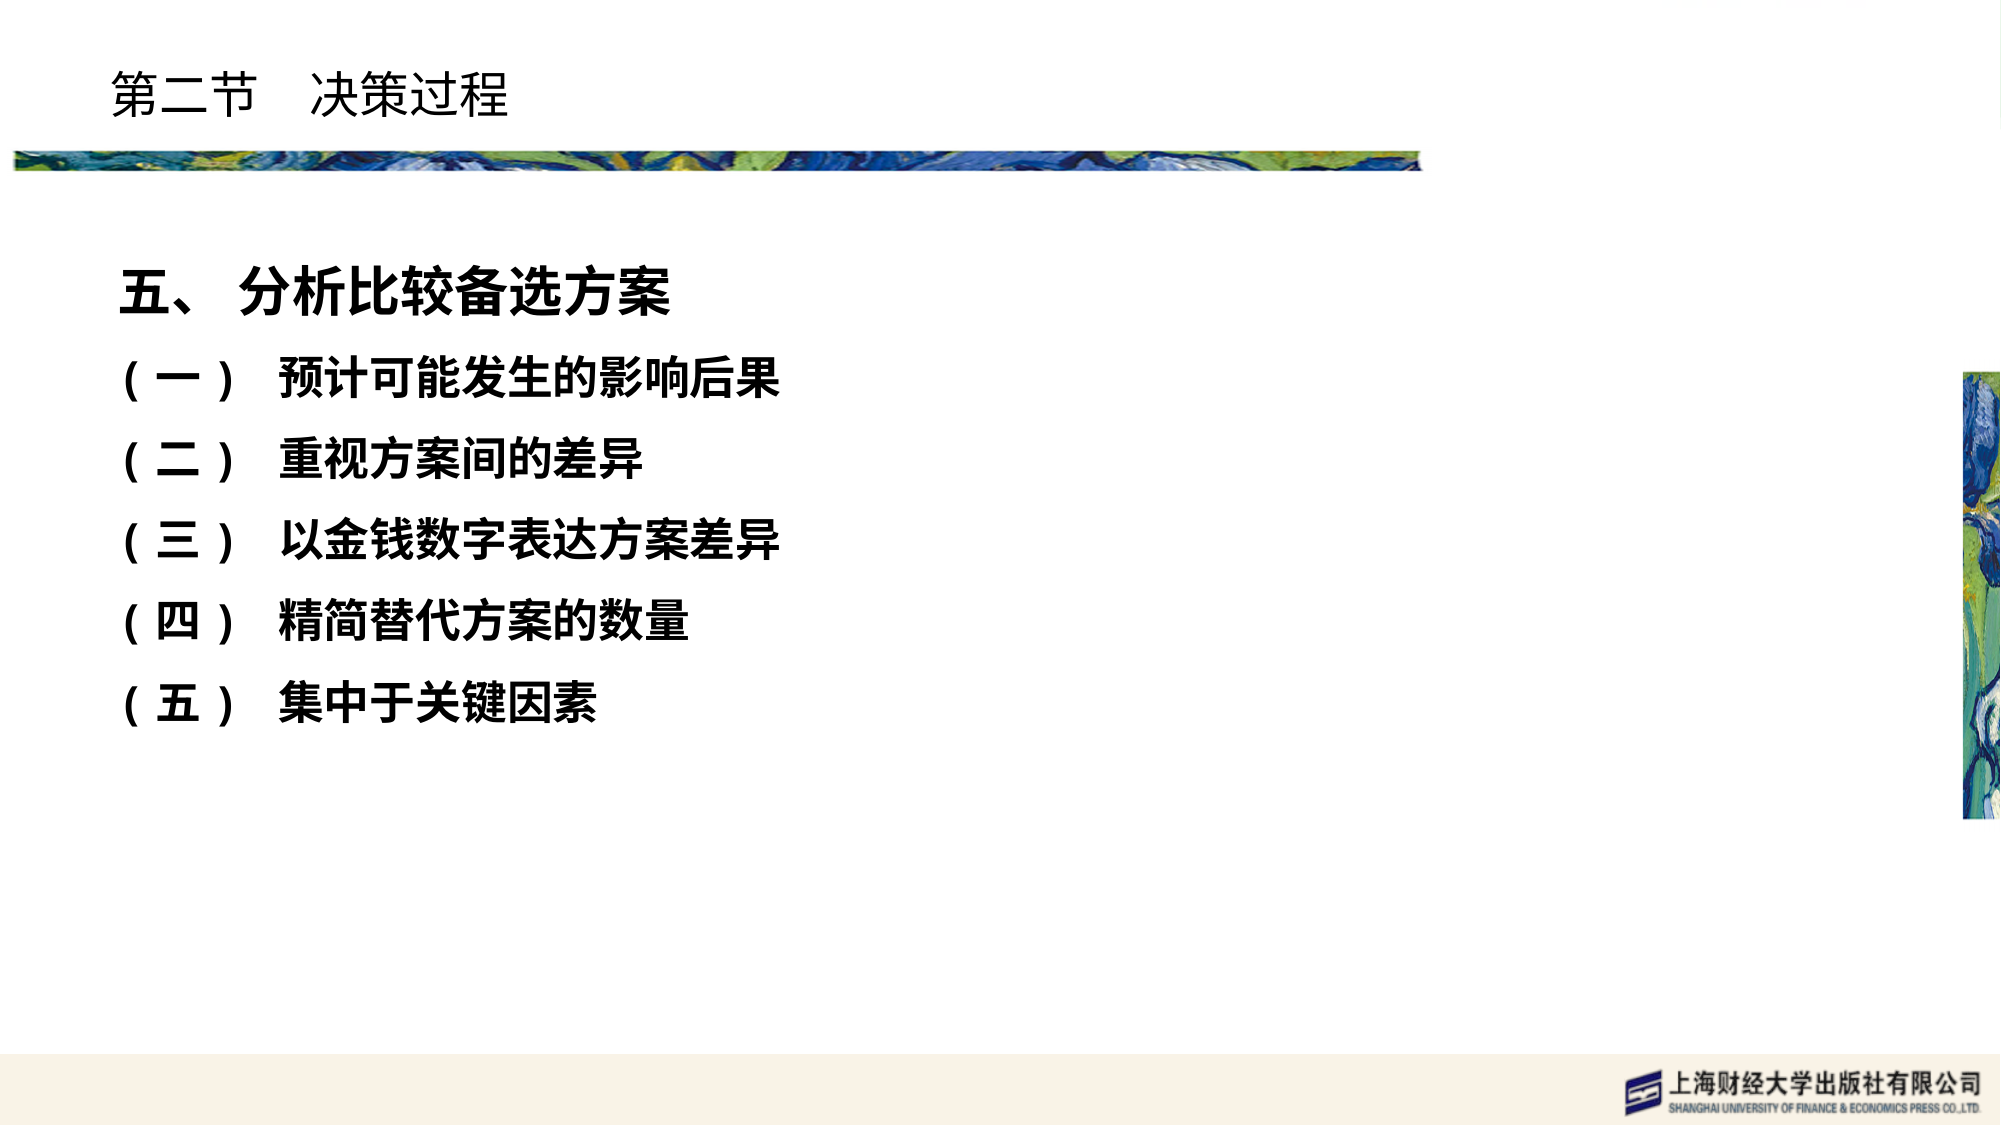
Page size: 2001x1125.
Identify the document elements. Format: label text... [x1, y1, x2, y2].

title 第二节 决策过程 [94, 42, 1451, 146]
list 五、 分析比较备选方案 (一) 预计可能发生的影响后果 (二) 重视方案间的差异 (三) 以金钱数字表达方案差异 (四) 精简替代方案的数量 (五) 集中于关键因素 [102, 233, 1898, 1032]
picture [0, 0, 2001, 1125]
